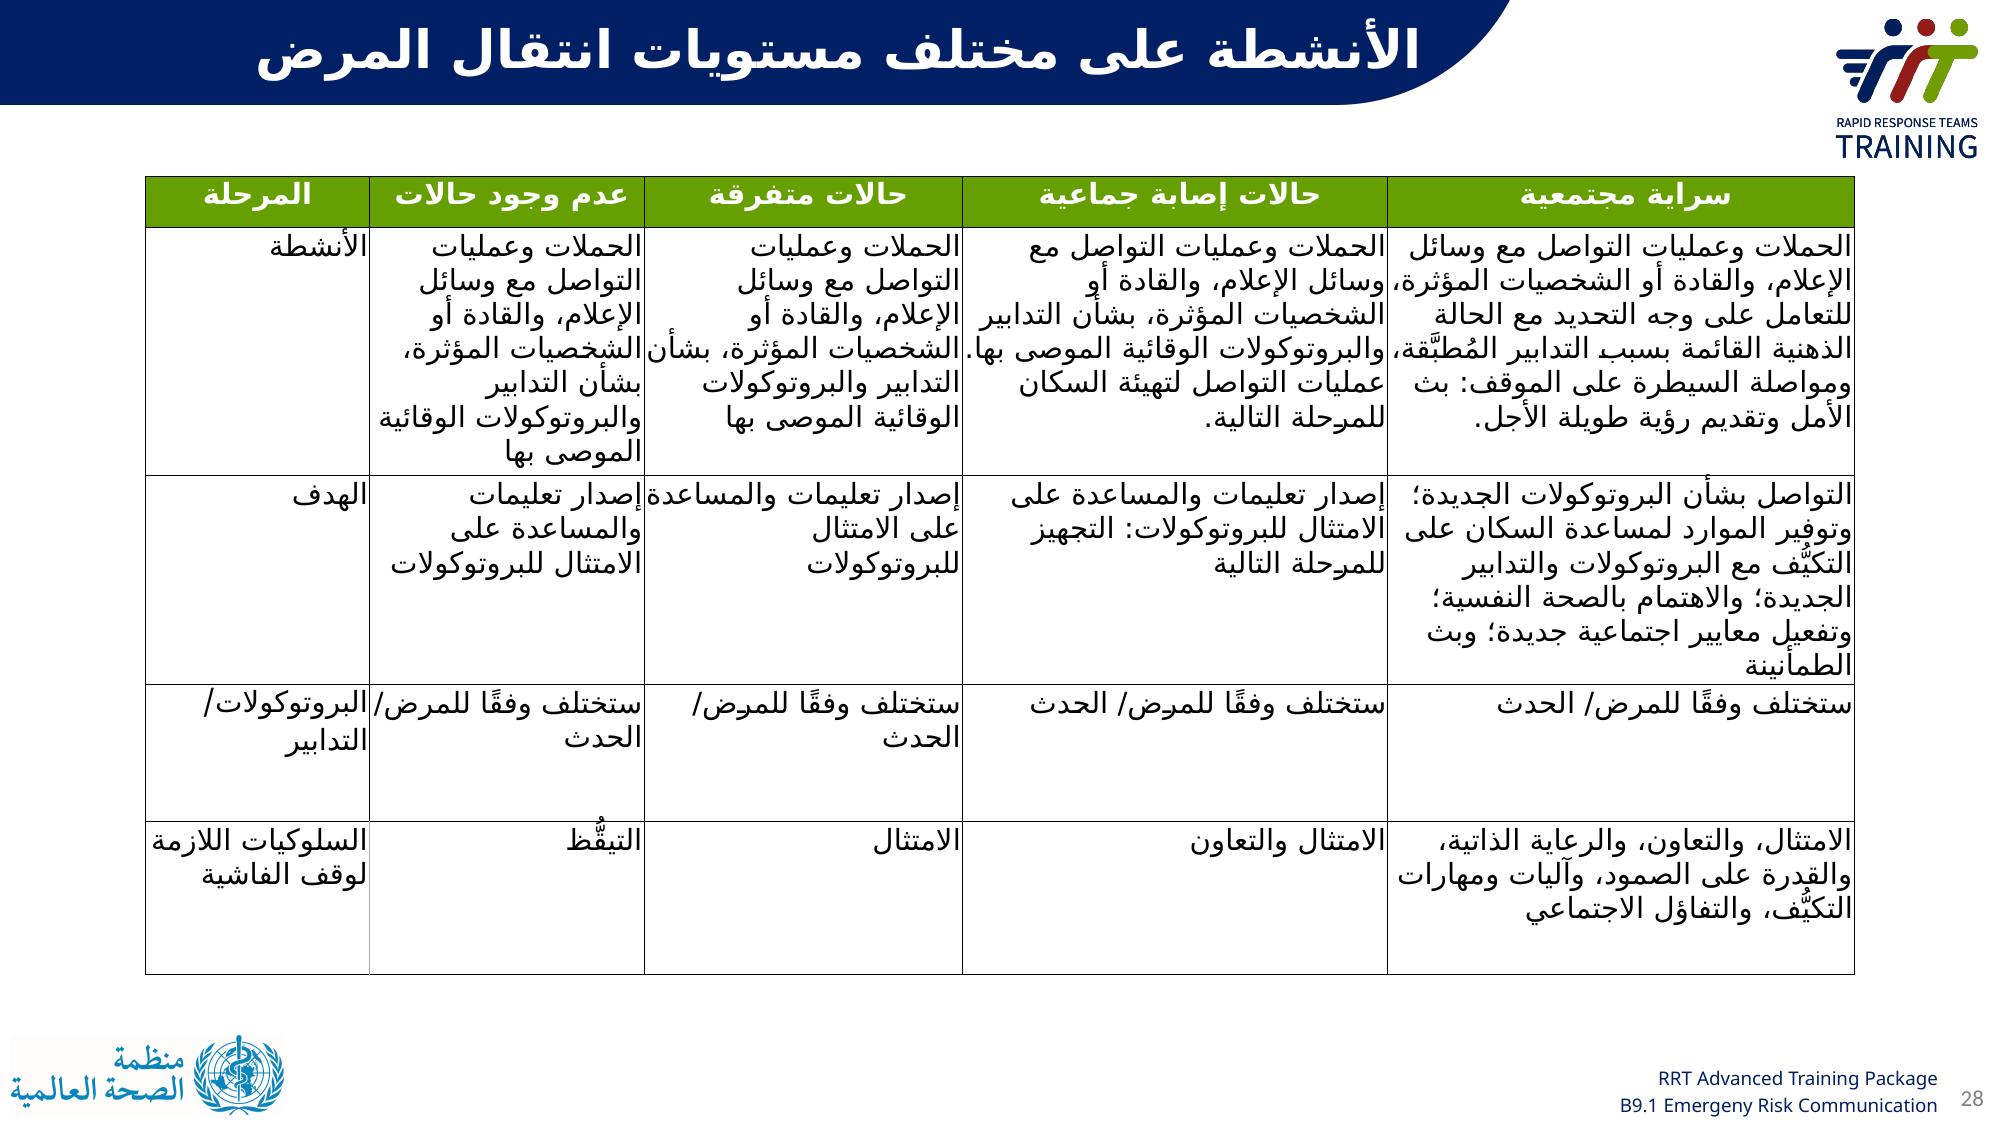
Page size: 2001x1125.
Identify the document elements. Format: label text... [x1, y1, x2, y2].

picture [241, 1050, 247, 1059]
table_cell ستختلف وفقًا للمرض/ الحدث [963, 685, 1387, 821]
table_cell الهدف [146, 476, 369, 684]
table_cell الحملات وعمليات التواصل مع وسائل الإعلام، والقادة أو الشخصيات المؤثرة، بشأن التدابير والبروتوكولات الوقائية الموصى بها [645, 228, 962, 475]
table_cell إصدار تعليمات والمساعدة على الامتثال للبروتوكولات: التجهيز للمرحلة التالية [963, 476, 1387, 684]
table_cell الحملات وعمليات التواصل مع وسائل الإعلام، والقادة أو الشخصيات المؤثرة، بشأن التدابير والبروتوكولات الوقائية الموصى بها [370, 228, 644, 475]
picture [0, 0, 1533, 105]
table_cell البروتوكولات/ التدابير [146, 685, 369, 821]
table_cell التواصل بشأن البروتوكولات الجديدة؛ وتوفير الموارد لمساعدة السكان على التكيُّف مع البروتوكولات والتدابير الجديدة؛ والاهتمام بالصحة النفسية؛ وتفعيل معايير اجتماعية جديدة؛ وبث الطمأنينة [1388, 476, 1854, 684]
table_header حالات متفرقة [645, 177, 962, 227]
table_header عدم وجود حالات [370, 177, 644, 227]
table_cell إصدار تعليمات والمساعدة على الامتثال للبروتوكولات [645, 476, 962, 684]
table_header حالات إصابة جماعية [963, 177, 1387, 227]
table_cell الامتثال [645, 822, 962, 974]
text_box الأنشطة على مختلف مستويات انتقال المرض [22, 0, 1429, 104]
table_cell التيقُّظ [370, 822, 644, 974]
table_cell السلوكيات اللازمة لوقف الفاشية [146, 822, 369, 974]
table_cell ستختلف وفقًا للمرض/ الحدث [370, 685, 644, 821]
table_cell الامتثال والتعاون [963, 822, 1387, 974]
table_cell إصدار تعليمات والمساعدة على الامتثال للبروتوكولات [370, 476, 644, 684]
table_cell الحملات وعمليات التواصل مع وسائل الإعلام، والقادة أو الشخصيات المؤثرة، بشأن التدابير والبروتوكولات الوقائية الموصى بها. عمليات التواصل لتهيئة السكان للمرحلة التالية. [963, 228, 1387, 475]
table_header سراية مجتمعية [1388, 177, 1854, 227]
picture [1835, 19, 1978, 167]
table_cell ستختلف وفقًا للمرض/ الحدث [1388, 685, 1854, 821]
table_cell الامتثال، والتعاون، والرعاية الذاتية، والقدرة على الصمود، وآليات ومهارات التكيُّف، والتفاؤل الاجتماعي [1388, 822, 1854, 974]
table_cell الأنشطة [146, 228, 369, 475]
table_header المرحلة [146, 177, 369, 227]
picture [11, 1035, 284, 1115]
table_cell الحملات وعمليات التواصل مع وسائل الإعلام، والقادة أو الشخصيات المؤثرة، للتعامل على وجه التحديد مع الحالة الذهنية القائمة بسبب التدابير المُطبَّقة، ومواصلة السيطرة على الموقف: بث الأمل وتقديم رؤية طويلة الأجل. [1388, 228, 1854, 475]
table_cell ستختلف وفقًا للمرض/ الحدث [645, 685, 962, 821]
